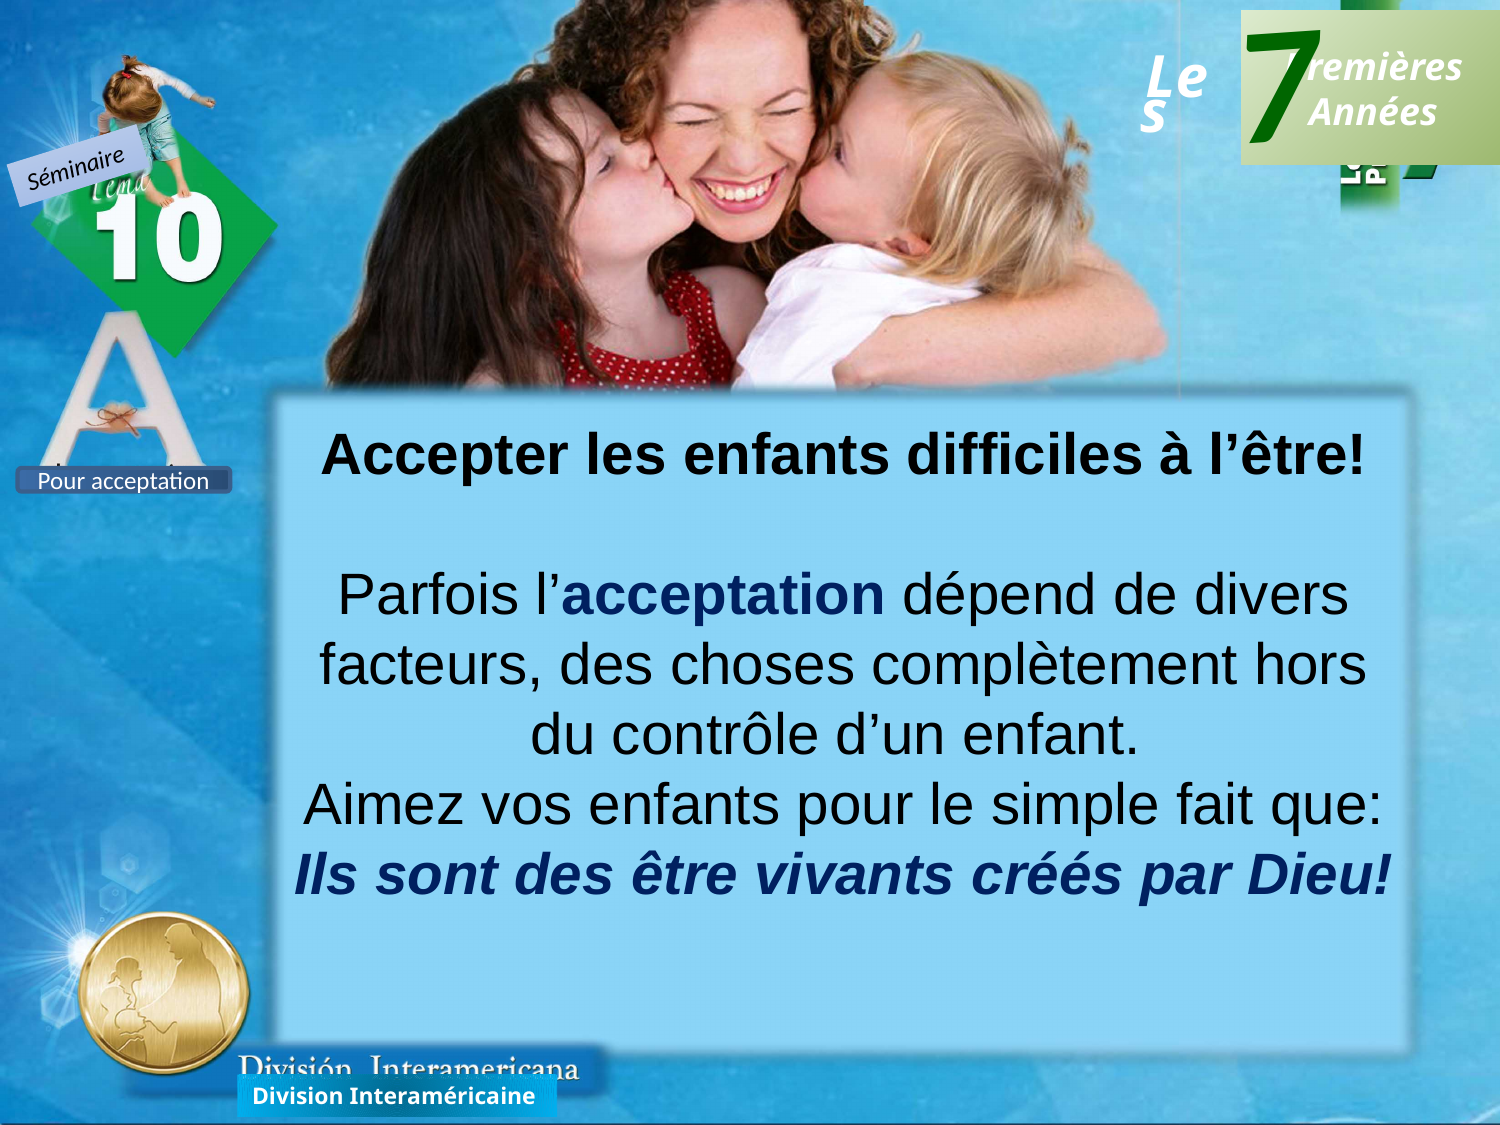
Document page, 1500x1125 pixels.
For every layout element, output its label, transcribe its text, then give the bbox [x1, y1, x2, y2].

text_box Division Interaméricaine [237, 1074, 558, 1117]
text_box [1119, 0, 1500, 185]
text_box Pour acceptation [15, 465, 233, 494]
text_box Accepter les enfants difficiles à l’être! Parfois l’acceptation dépend de divers facteurs, des choses complètement hors du contrôle d’un enfant. Aimez vos enfants pour le simple fait que: Ils sont des être vivants créés par Dieu! [265, 408, 1424, 914]
picture [0, 0, 1500, 1125]
text_box Séminaire [6, 124, 150, 208]
